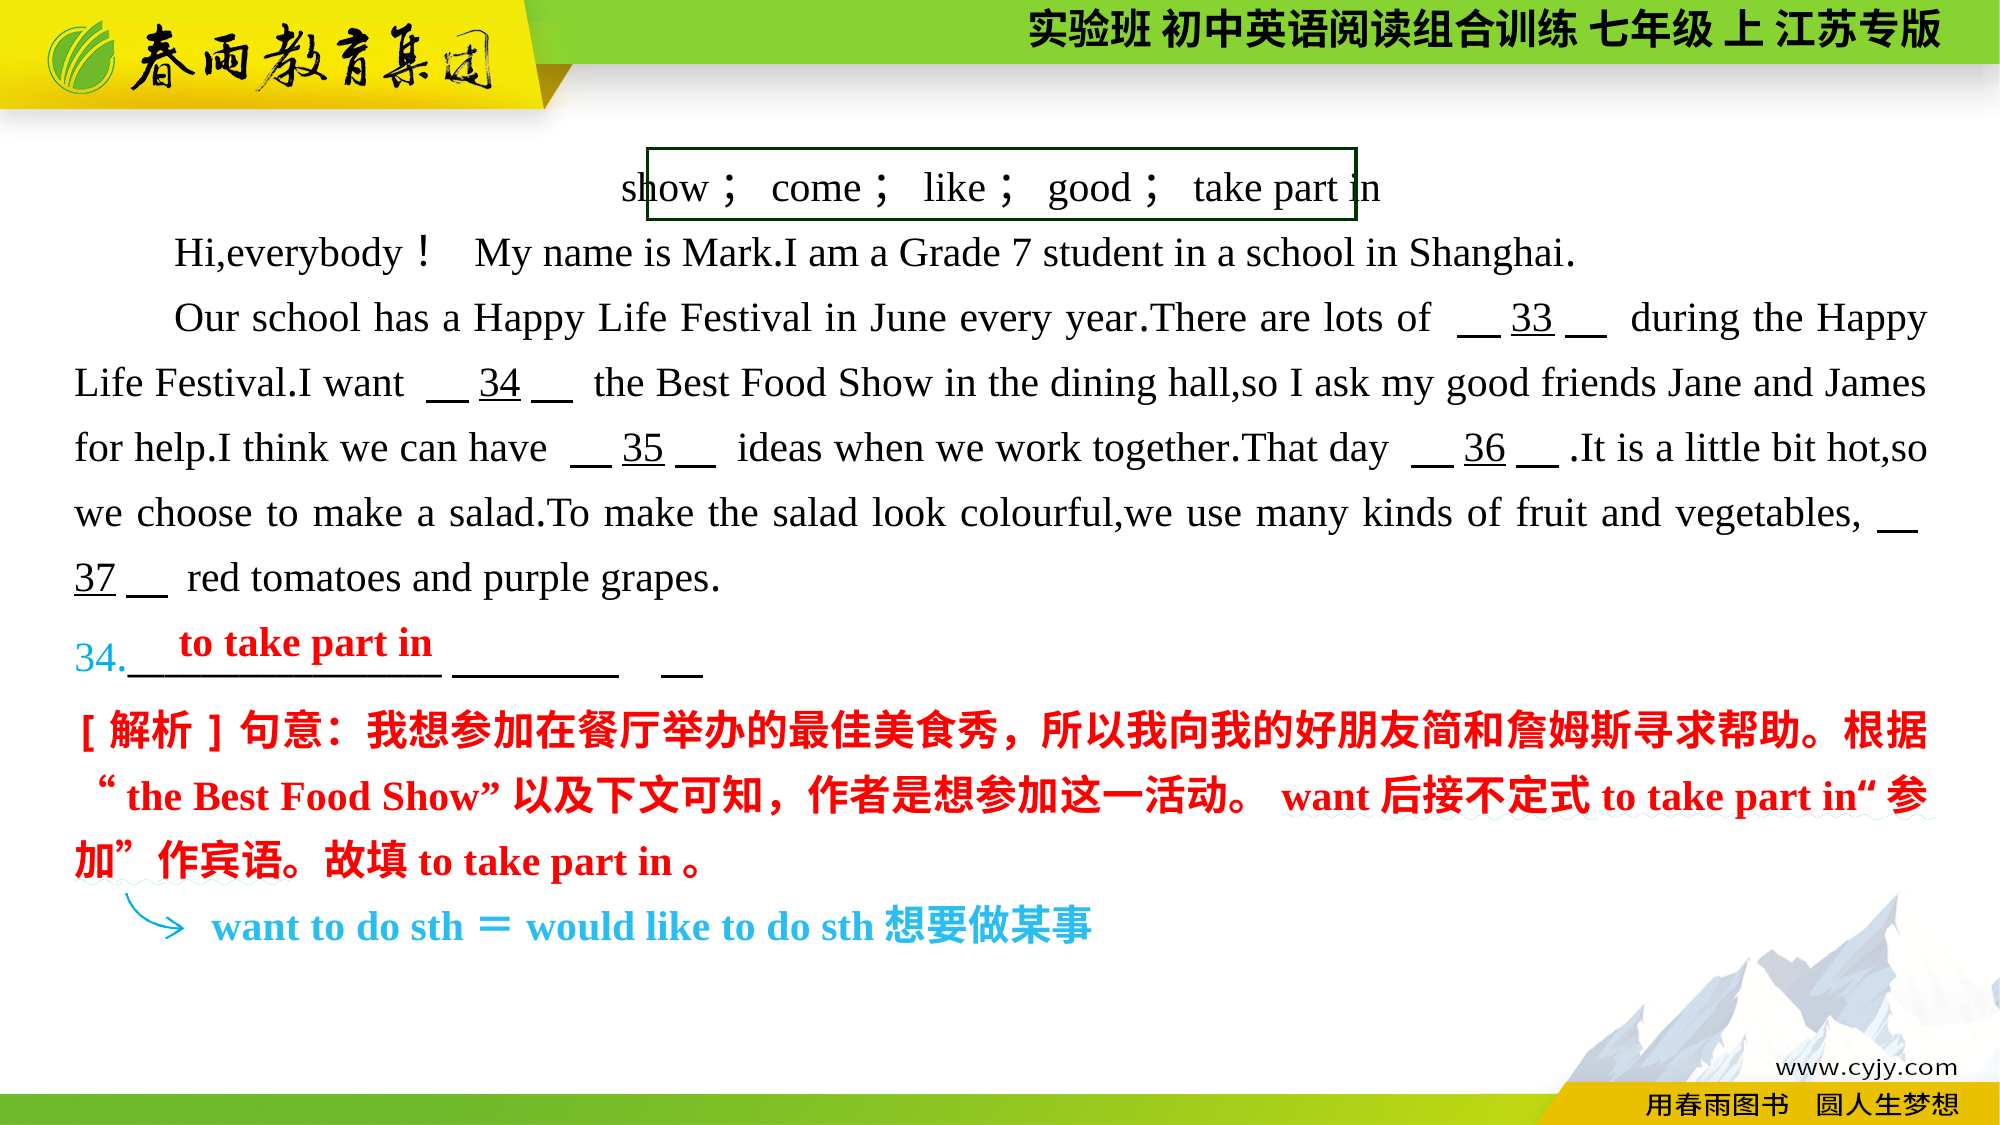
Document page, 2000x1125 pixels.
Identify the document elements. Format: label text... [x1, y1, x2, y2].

text_box [647, 148, 1356, 220]
text_box 34._________________ [59, 597, 1944, 688]
list show；come；like；good；take part in Hi,everybody！ My name is Mark.I am a Grade 7 student in a school in Shanghai. Our school has a Happy Life Festival in June every year.There are lots of 33 during the Happy Life Festival.I want 34 the Best Food Show in the dining hall,so I ask my good friends Jane and James for help.I think we can have 35 ideas when we work together.That day 36 .It is a little bit hot,so we choose to make a salad.To make the salad look colourful,we use many kinds of fruit and vegetables, 37 red tomatoes and purple grapes. [59, 137, 1944, 597]
text_box to take part in [163, 607, 449, 672]
text_box [解析]句意：我想参加在餐厅举办的最佳美食秀，所以我向我的好朋友简和詹姆斯寻求帮助。根据“the Best Food Show”以及下文可知，作者是想参加这一活动。want后接不定式to take part in“参加”作宾语。故填to take part in。 want to do sth＝would like to do sth想要做某事 [59, 688, 1944, 957]
picture [0, 0, 2000, 1125]
